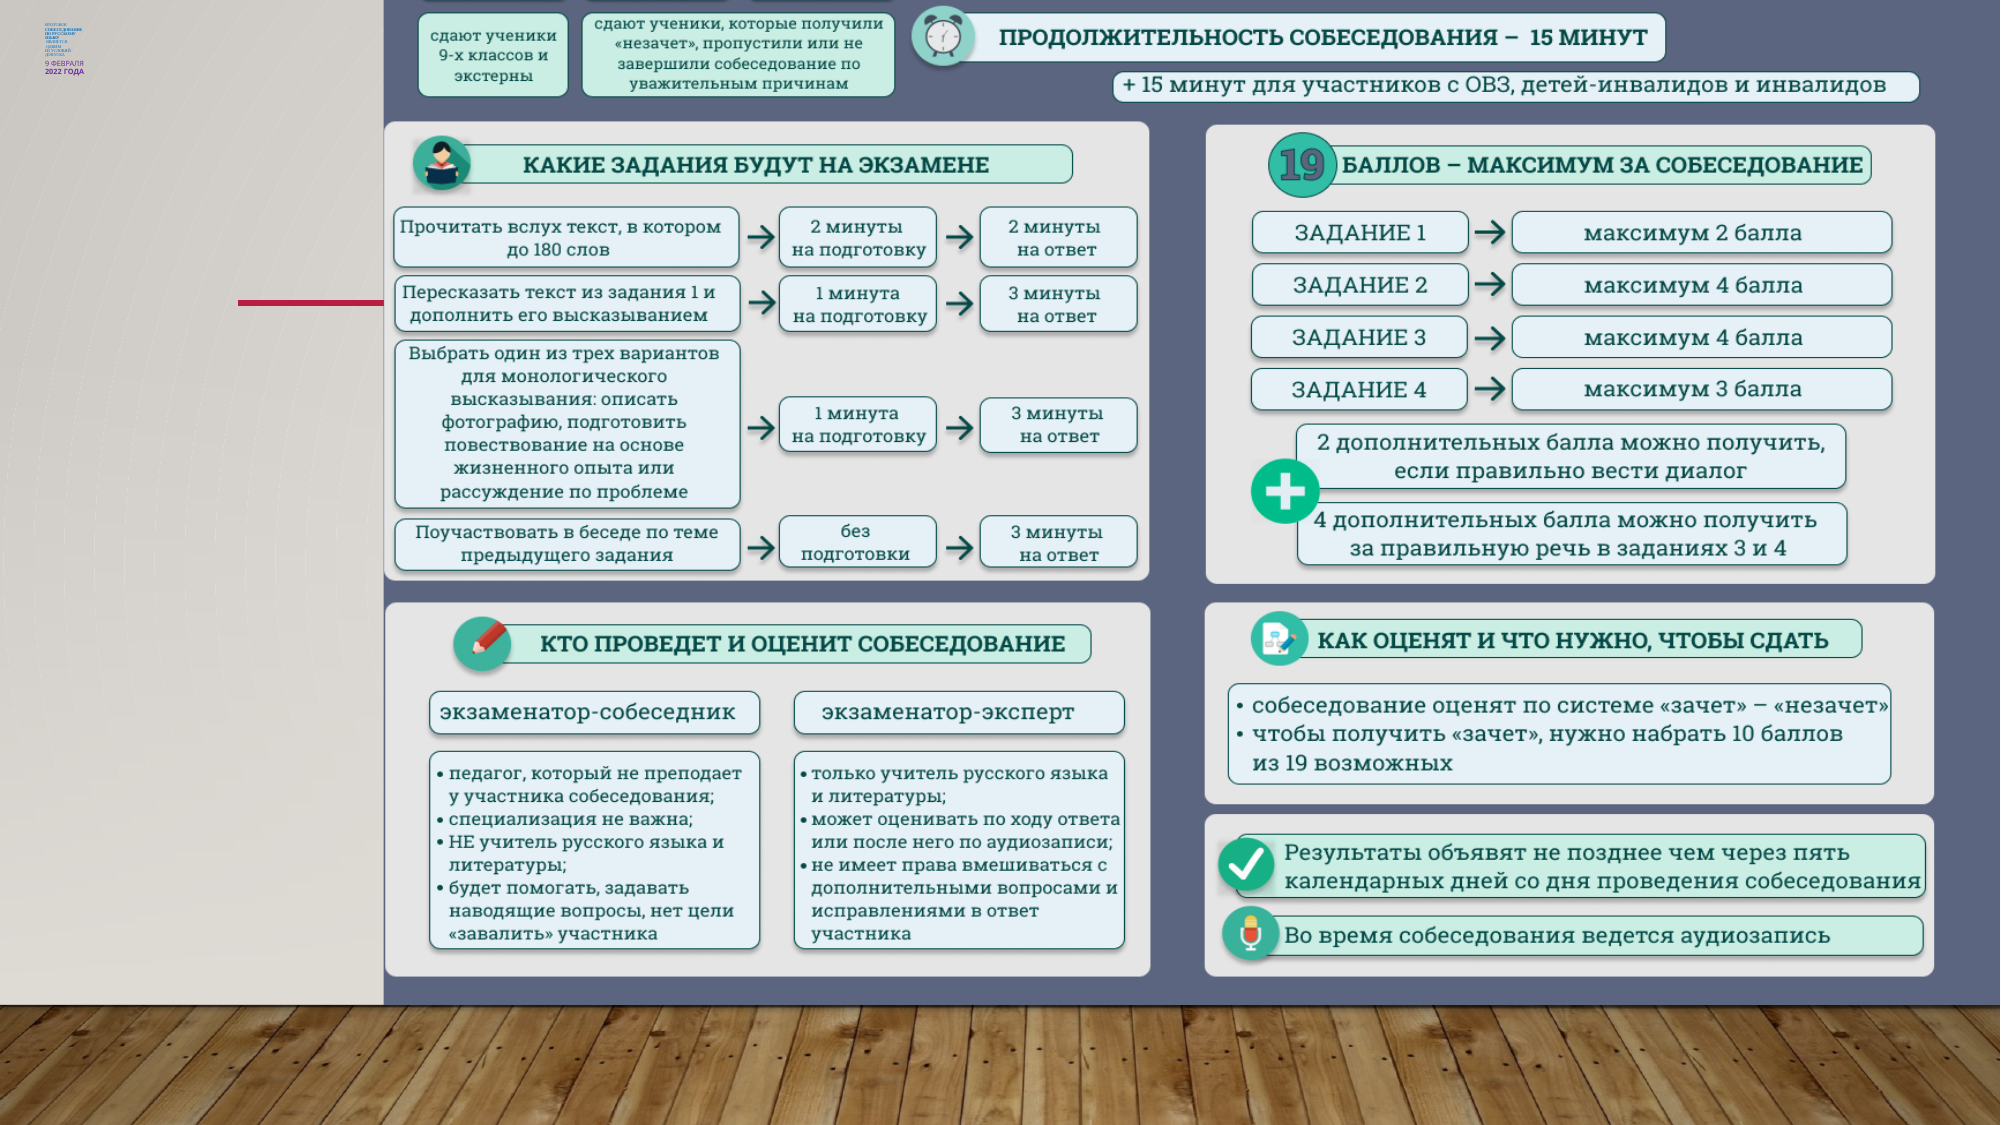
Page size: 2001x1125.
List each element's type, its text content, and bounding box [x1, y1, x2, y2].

picture [0, 1005, 2000, 1125]
title Итоговое собеседование по русскому языку является одним из условий допуска 9 февраля 2022 года [30, 0, 383, 90]
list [383, 0, 2000, 1006]
